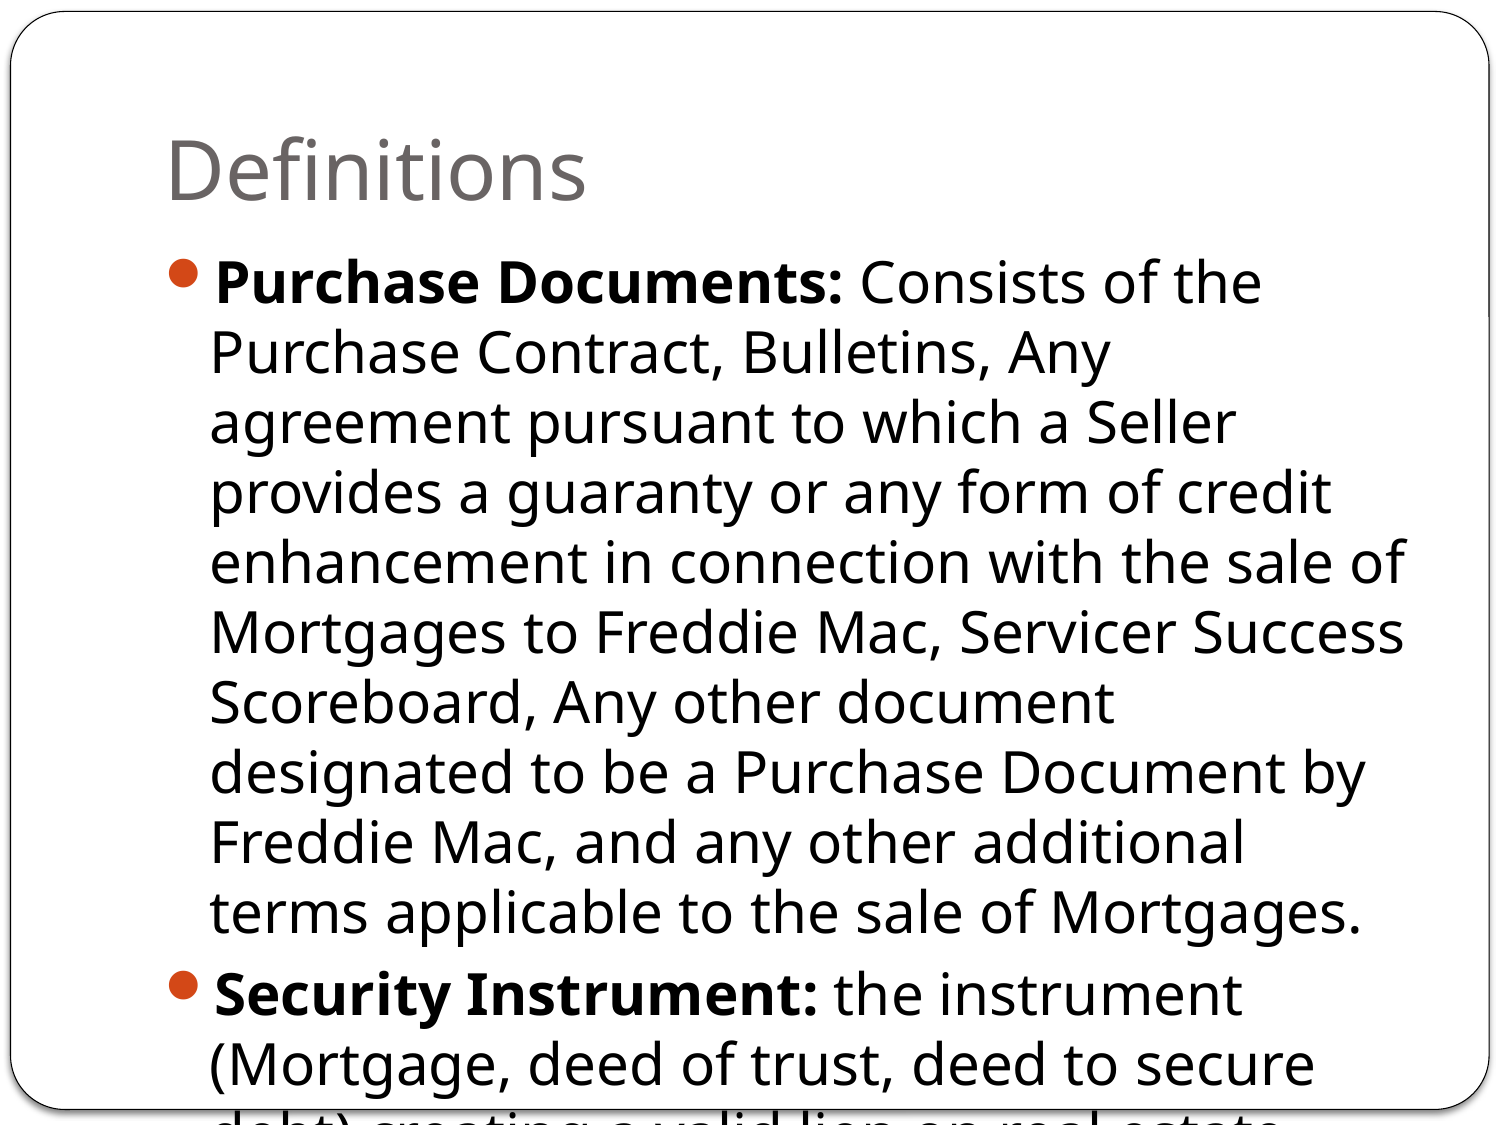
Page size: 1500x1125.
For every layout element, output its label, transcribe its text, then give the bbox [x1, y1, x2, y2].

title Definitions [150, 45, 1425, 233]
list Purchase Documents: Consists of the Purchase Contract, Bulletins, Any agreement pursuant to which a Seller provides a guaranty or any form of credit enhancement in connection with the sale of Mortgages to Freddie Mac, Servicer Success Scoreboard, Any other document designated to be a Purchase Document by Freddie Mac, and any other additional terms applicable to the sale of Mortgages. Security Instrument: the instrument (Mortgage, deed of trust, deed to secure debt) creating a valid lien on real estate. [150, 237, 1425, 1063]
